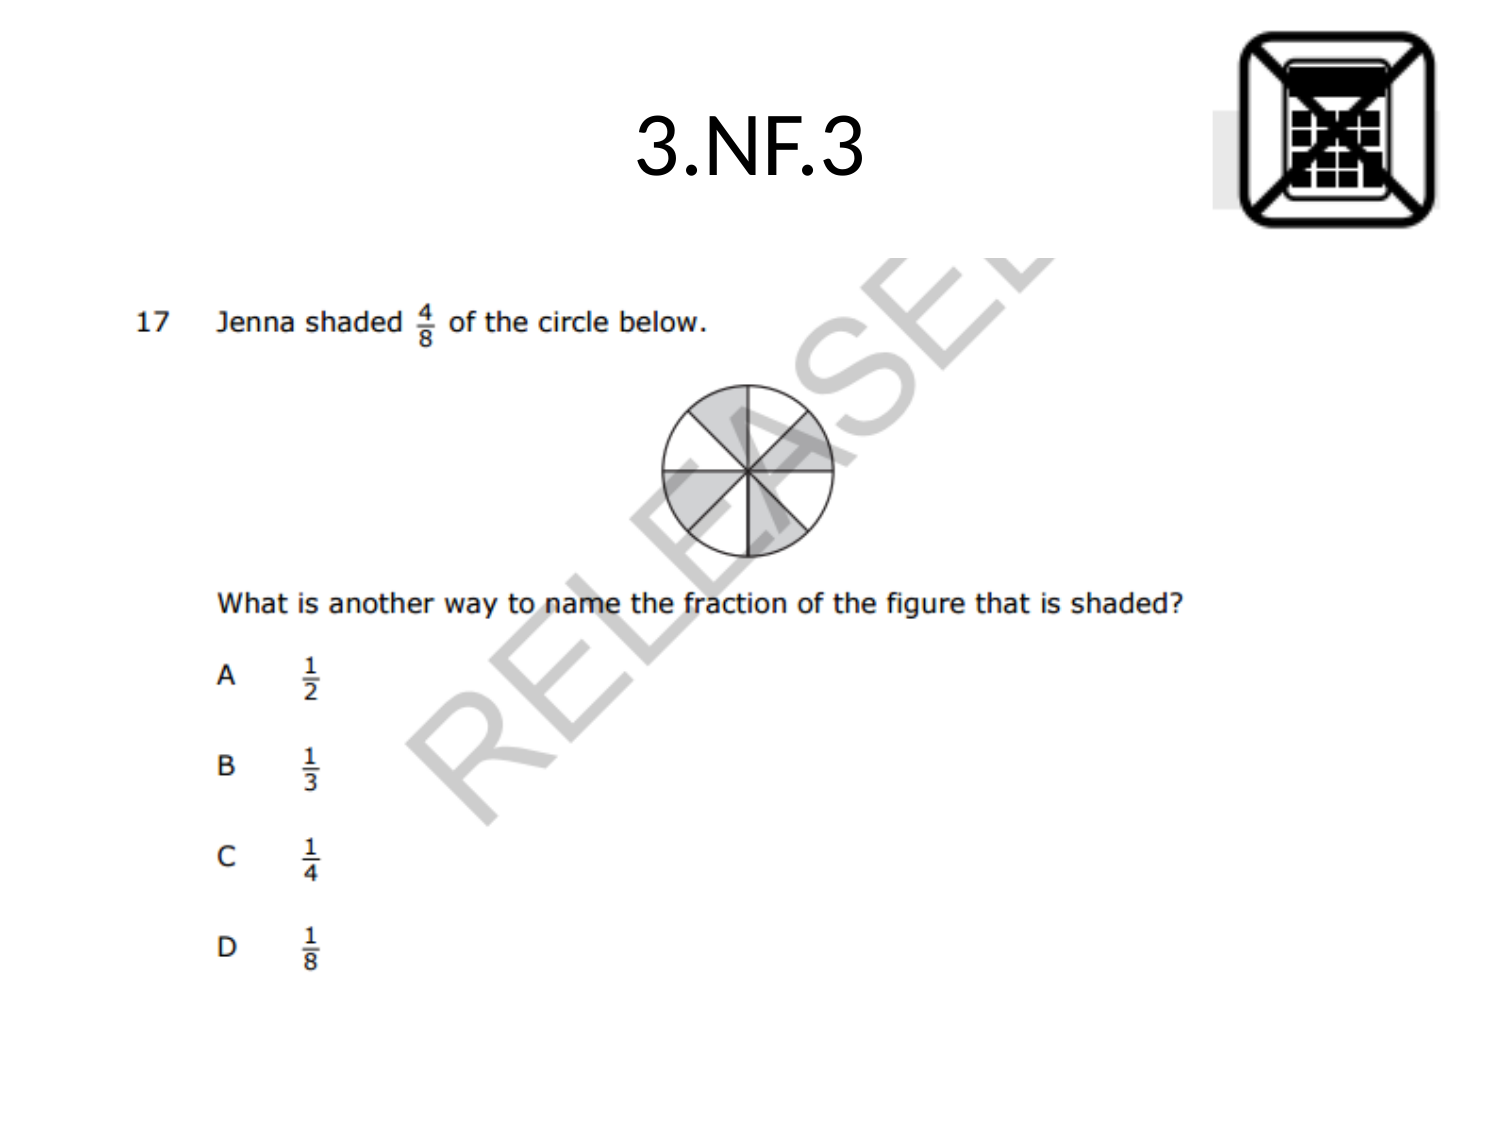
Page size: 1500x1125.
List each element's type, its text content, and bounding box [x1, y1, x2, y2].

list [87, 257, 1213, 1067]
title 3.NF.3 [75, 45, 1207, 233]
picture [1212, 12, 1474, 261]
